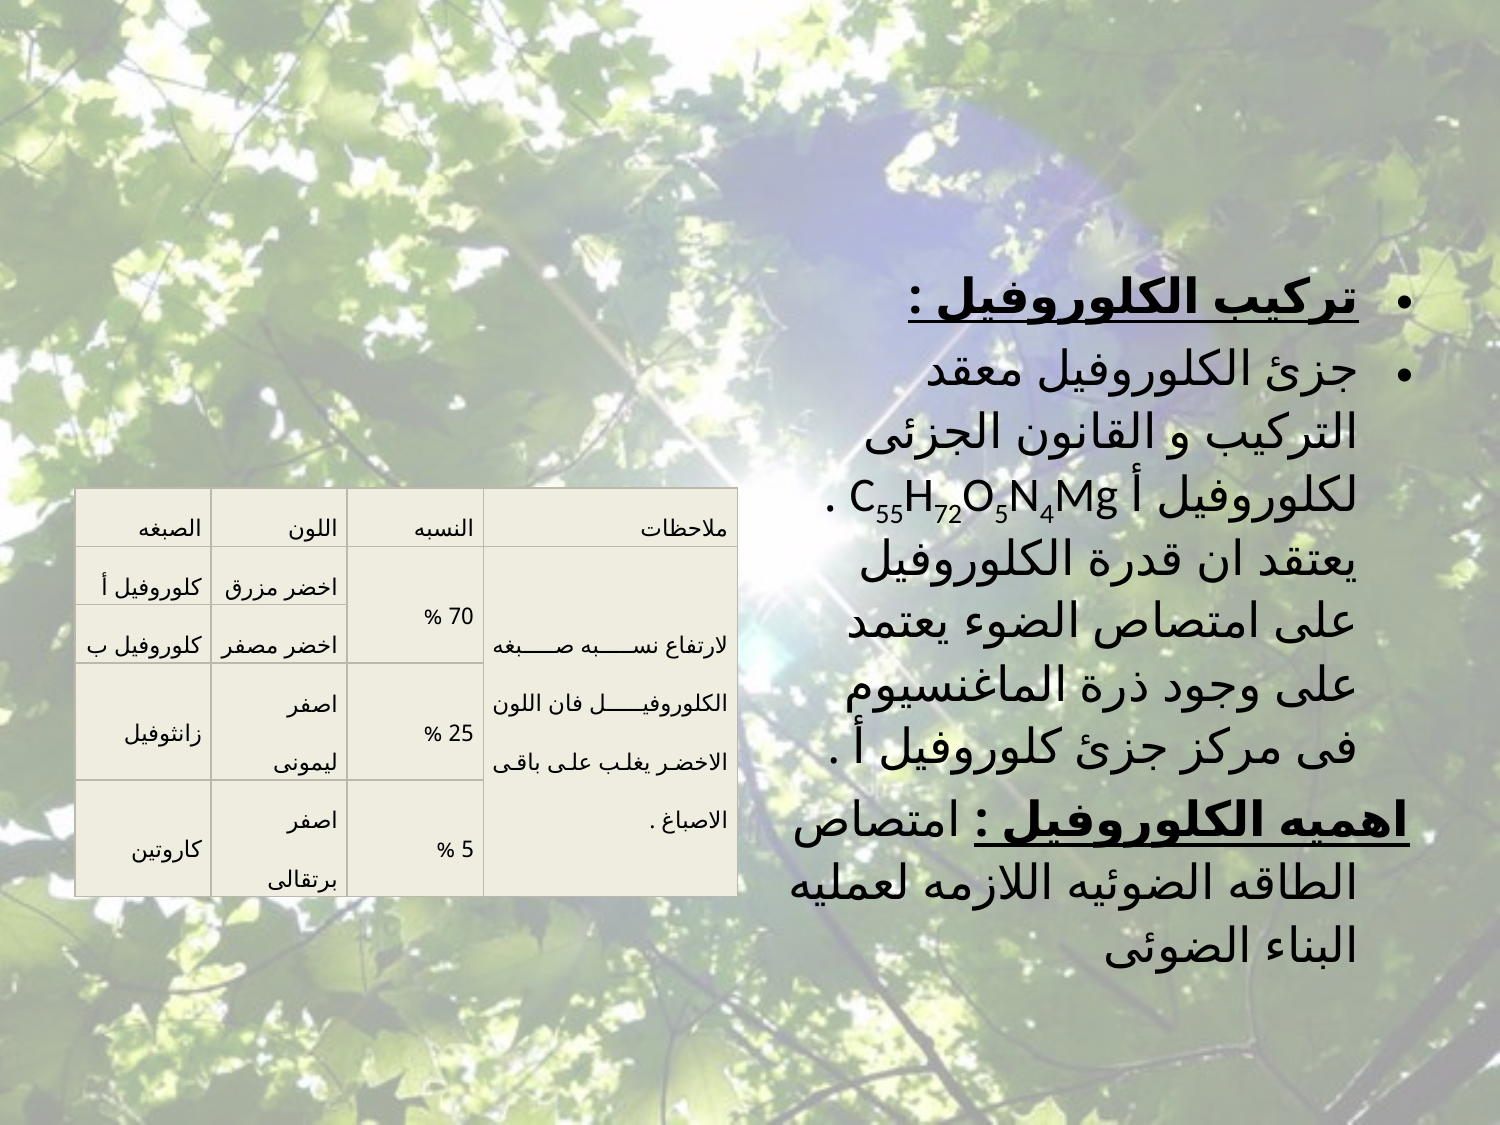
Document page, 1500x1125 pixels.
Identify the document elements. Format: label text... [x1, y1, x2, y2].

table_cell اخضر مصفر [212, 605, 346, 662]
table_cell كاروتين [76, 781, 210, 896]
table_cell اصفر برتقالى [212, 781, 346, 896]
table_cell 70 % [348, 547, 483, 662]
table_cell كلوروفيل أ [76, 547, 210, 604]
table_header النسبه [348, 489, 483, 546]
table_cell اخضر مزرق [212, 547, 346, 604]
table_header ملاحظات [484, 489, 737, 546]
list تركيب الكلوروفيل : جزئ الكلوروفيل معقد التركيب و القانون الجزئى لكلوروفيل أ C55H72O5N4Mg . يعتقد ان قدرة الكلوروفيل على امتصاص الضوء يعتمد على وجود ذرة الماغنسيوم فى مركز جزئ كلوروفيل أ . اهميه الكلوروفيل : امتصاص الطاقه الضوئيه اللازمه لعمليه البناء الضوئى [762, 262, 1425, 1005]
table_cell زانثوفيل [76, 664, 210, 779]
table_cell 5 % [348, 781, 483, 896]
table_header الصبغه [76, 489, 210, 546]
table_cell لارتفاع نسبه صبغه الكلوروفيل فان اللون الاخضر يغلب على باقى الاصباغ . [484, 547, 737, 896]
table_cell 25 % [348, 664, 483, 779]
table_cell كلوروفيل ب [76, 605, 210, 662]
table_cell اصفر ليمونى [212, 664, 346, 779]
table_header اللون [212, 489, 346, 546]
